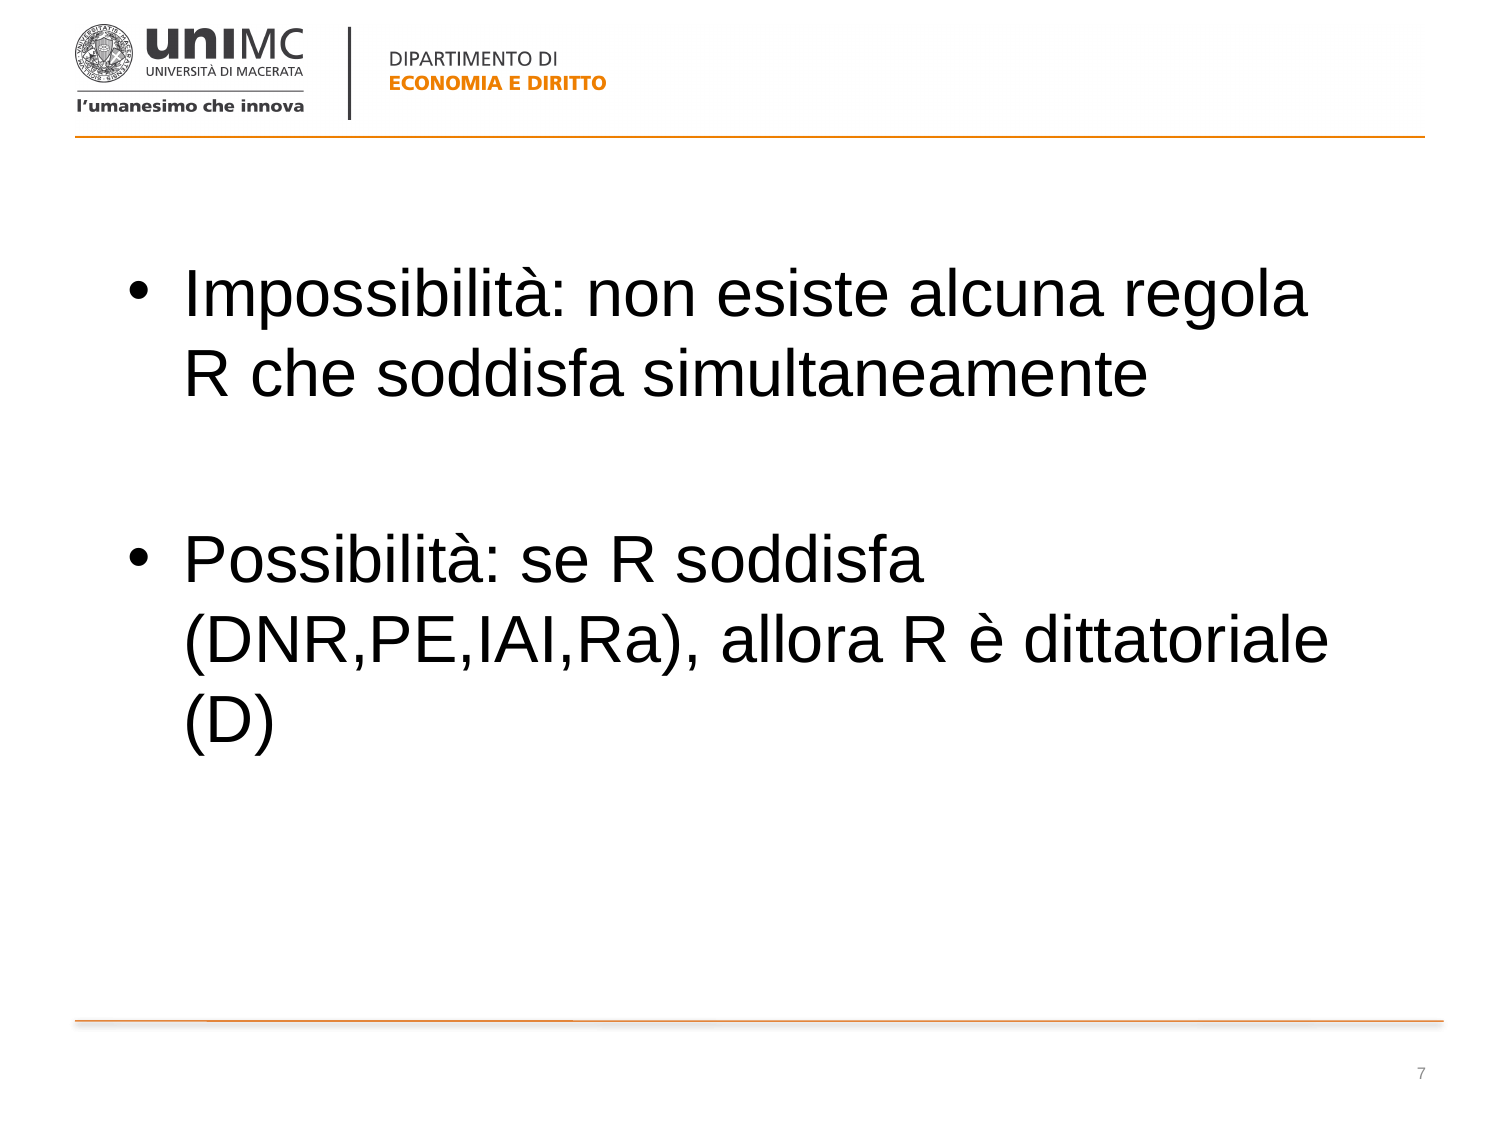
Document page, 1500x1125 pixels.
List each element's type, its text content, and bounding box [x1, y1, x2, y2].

slide_number 7 [1091, 1042, 1442, 1103]
picture [75, 24, 1425, 138]
list Impossibilità: non esiste alcuna regola R che soddisfa simultaneamente Possibilità: se R soddisfa (DNR,PE,IAI,Ra), allora R è dittatoriale (D) [112, 148, 1388, 1000]
